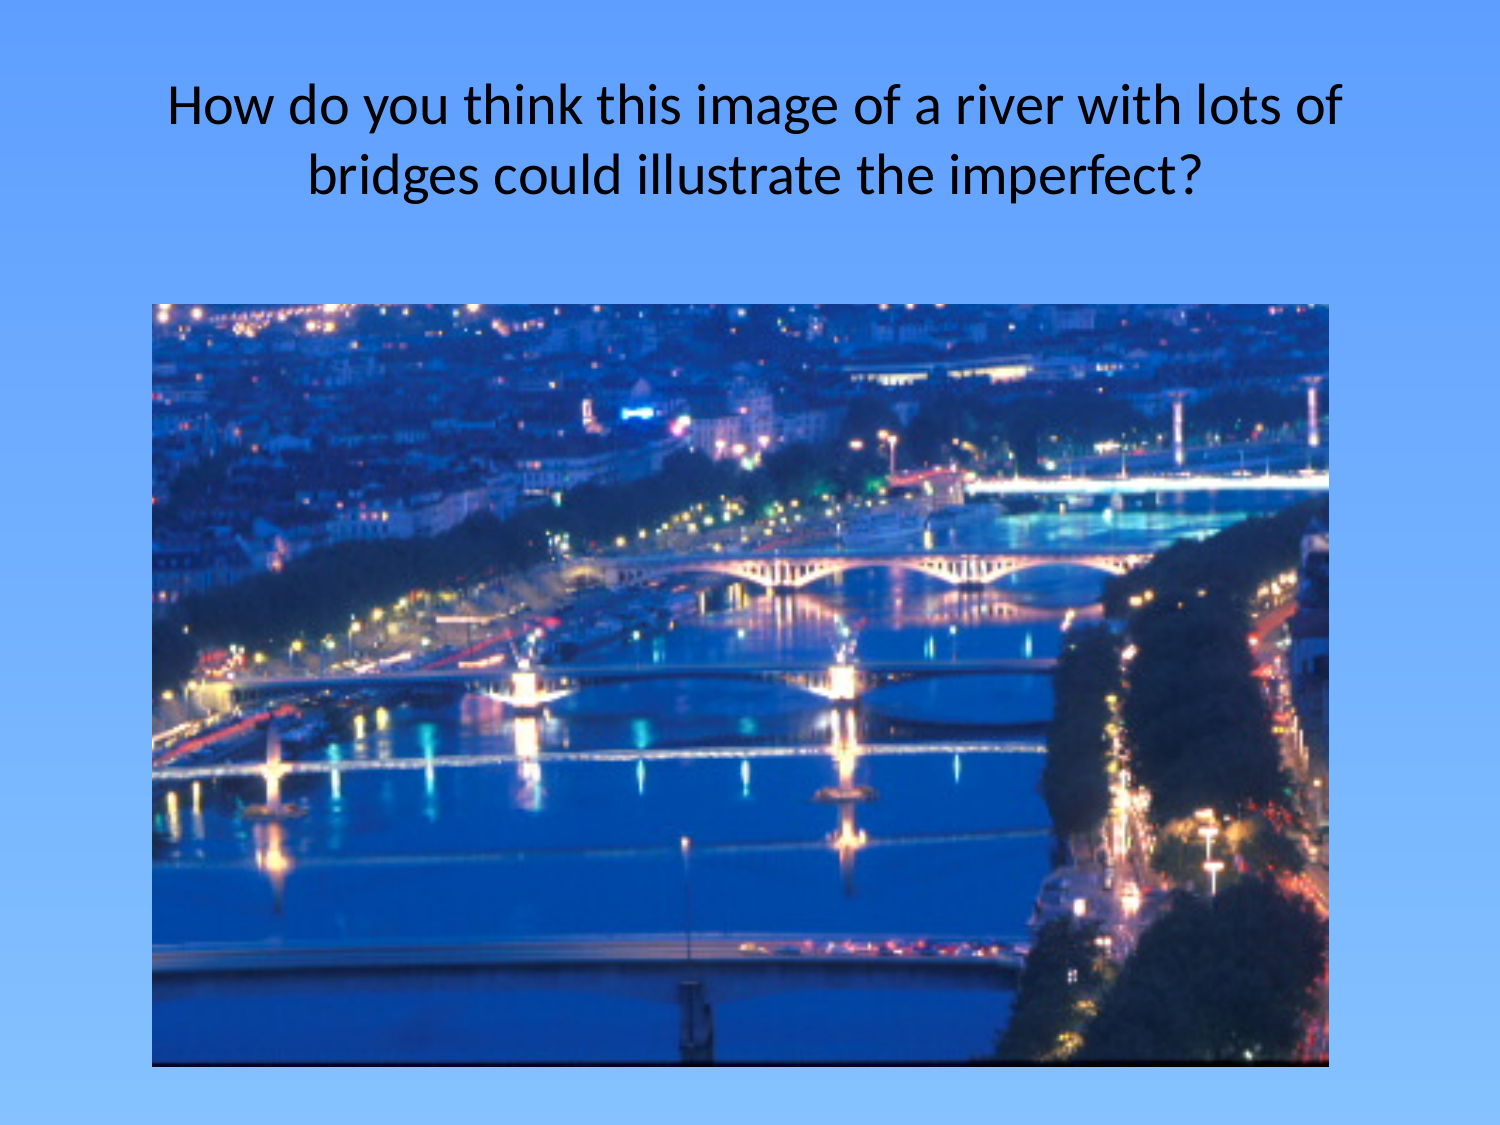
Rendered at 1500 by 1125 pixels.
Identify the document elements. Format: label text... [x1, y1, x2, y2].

text_box How do you think this image of a river with lots of bridges could illustrate the imperfect? [81, 58, 1430, 214]
picture [152, 304, 1330, 1067]
